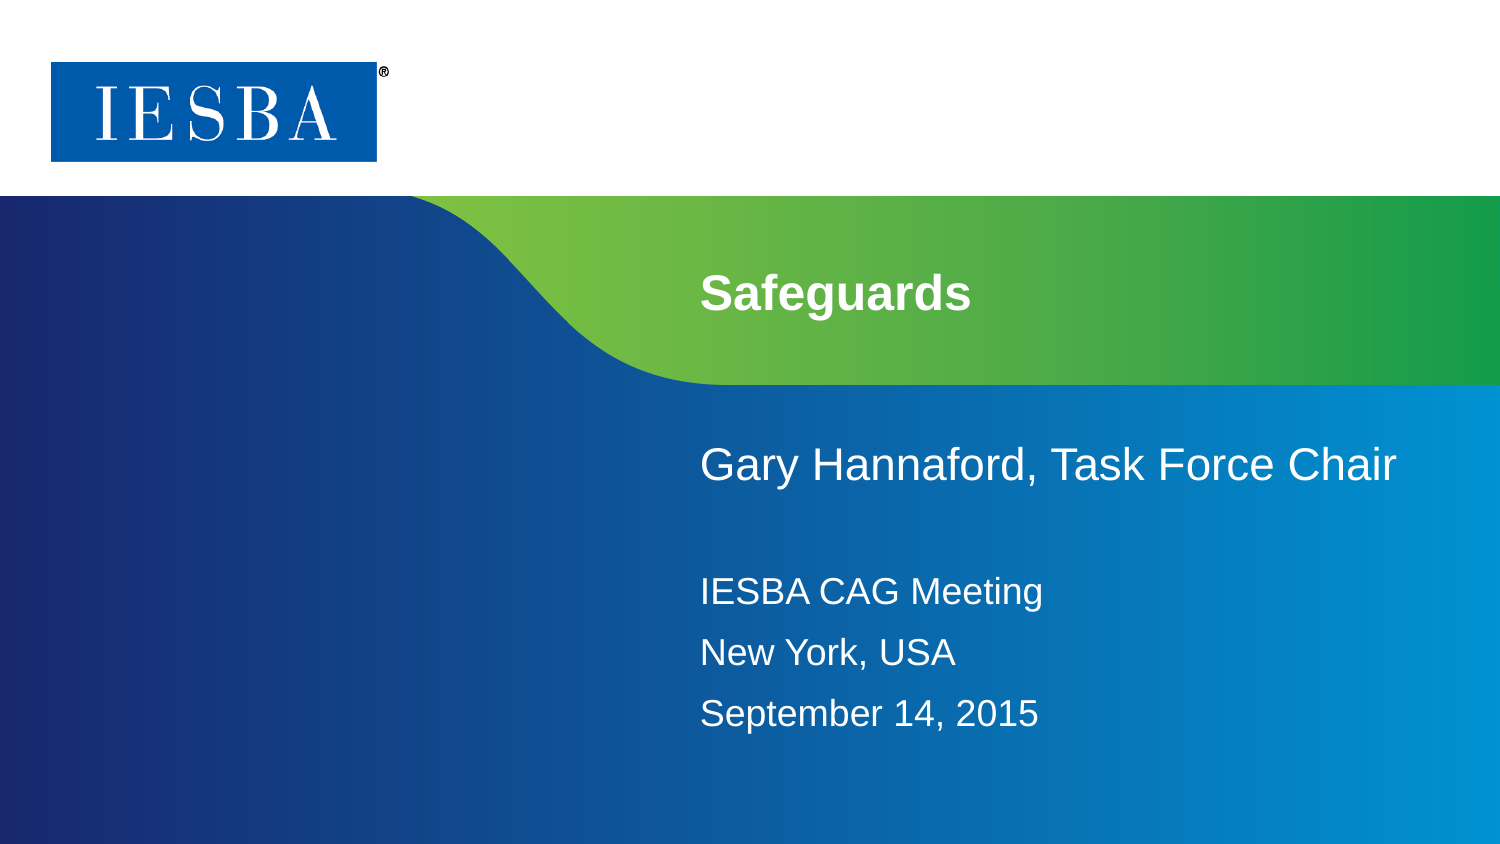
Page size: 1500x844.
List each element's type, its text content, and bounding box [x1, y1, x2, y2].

subtitle Gary Hannaford, Task Force Chair IESBA CAG Meeting New York, USA September 14, 2015 [699, 434, 1488, 785]
picture [51, 62, 389, 162]
title Safeguards [699, 229, 1463, 352]
picture [412, 196, 1500, 385]
